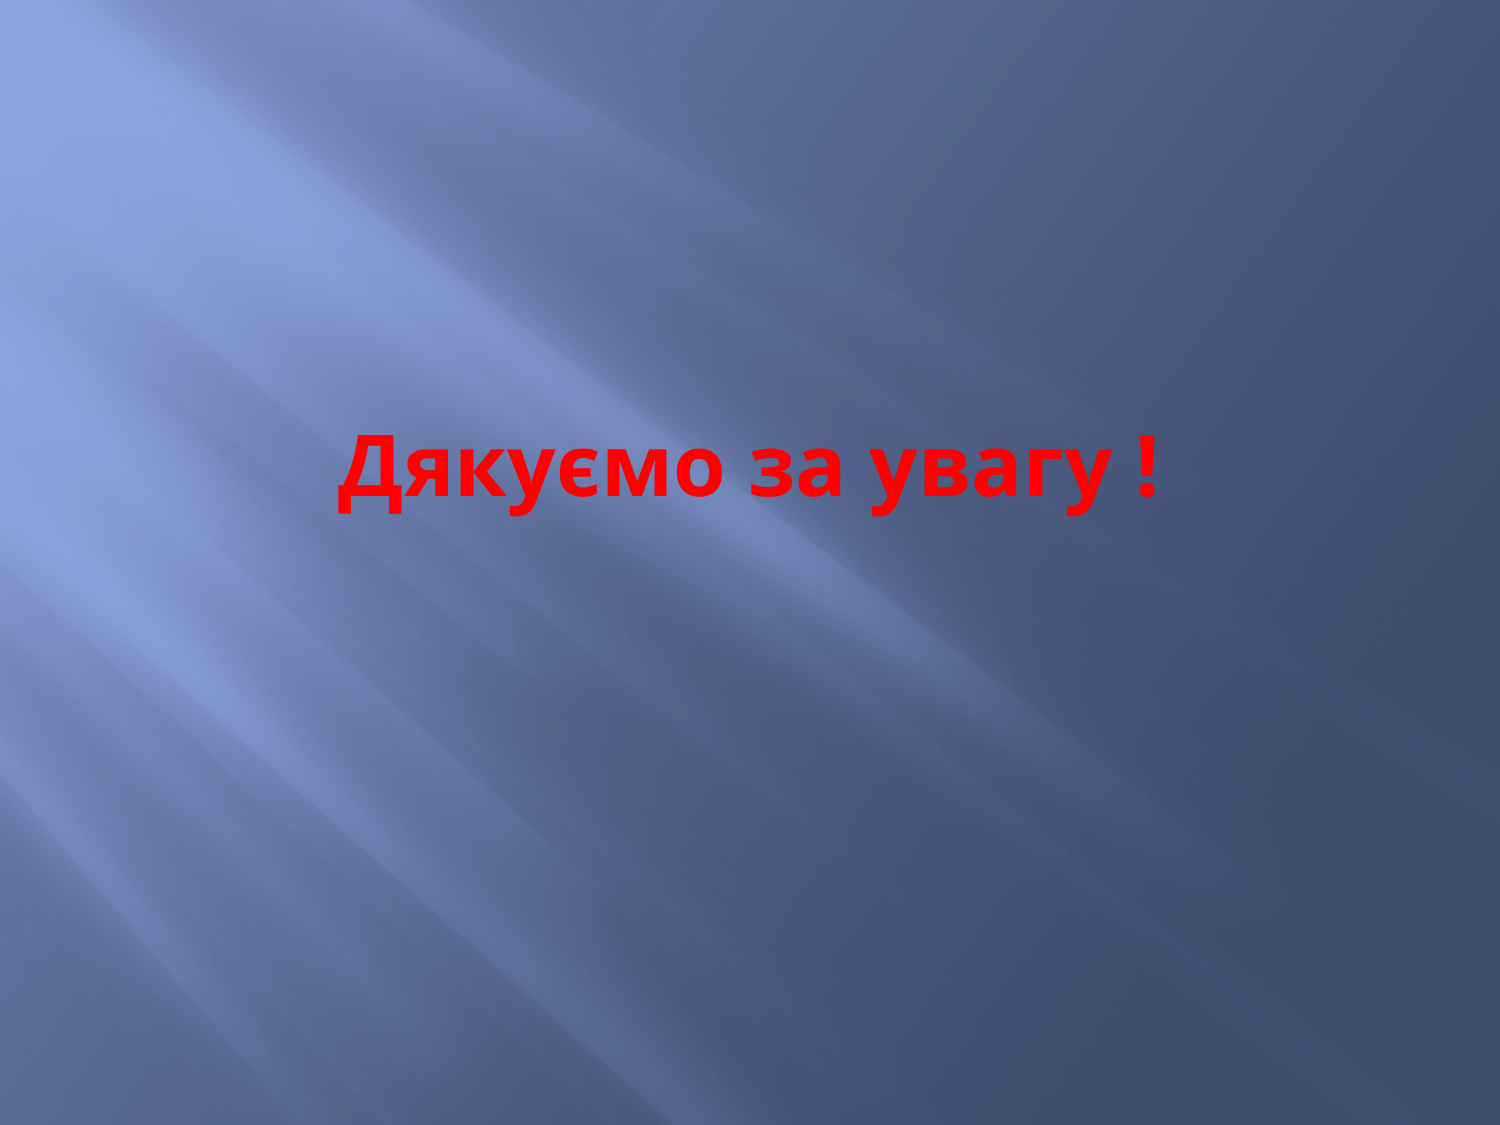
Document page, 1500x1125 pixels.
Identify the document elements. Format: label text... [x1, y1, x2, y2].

title Дякуємо за увагу ! [75, 290, 1425, 634]
